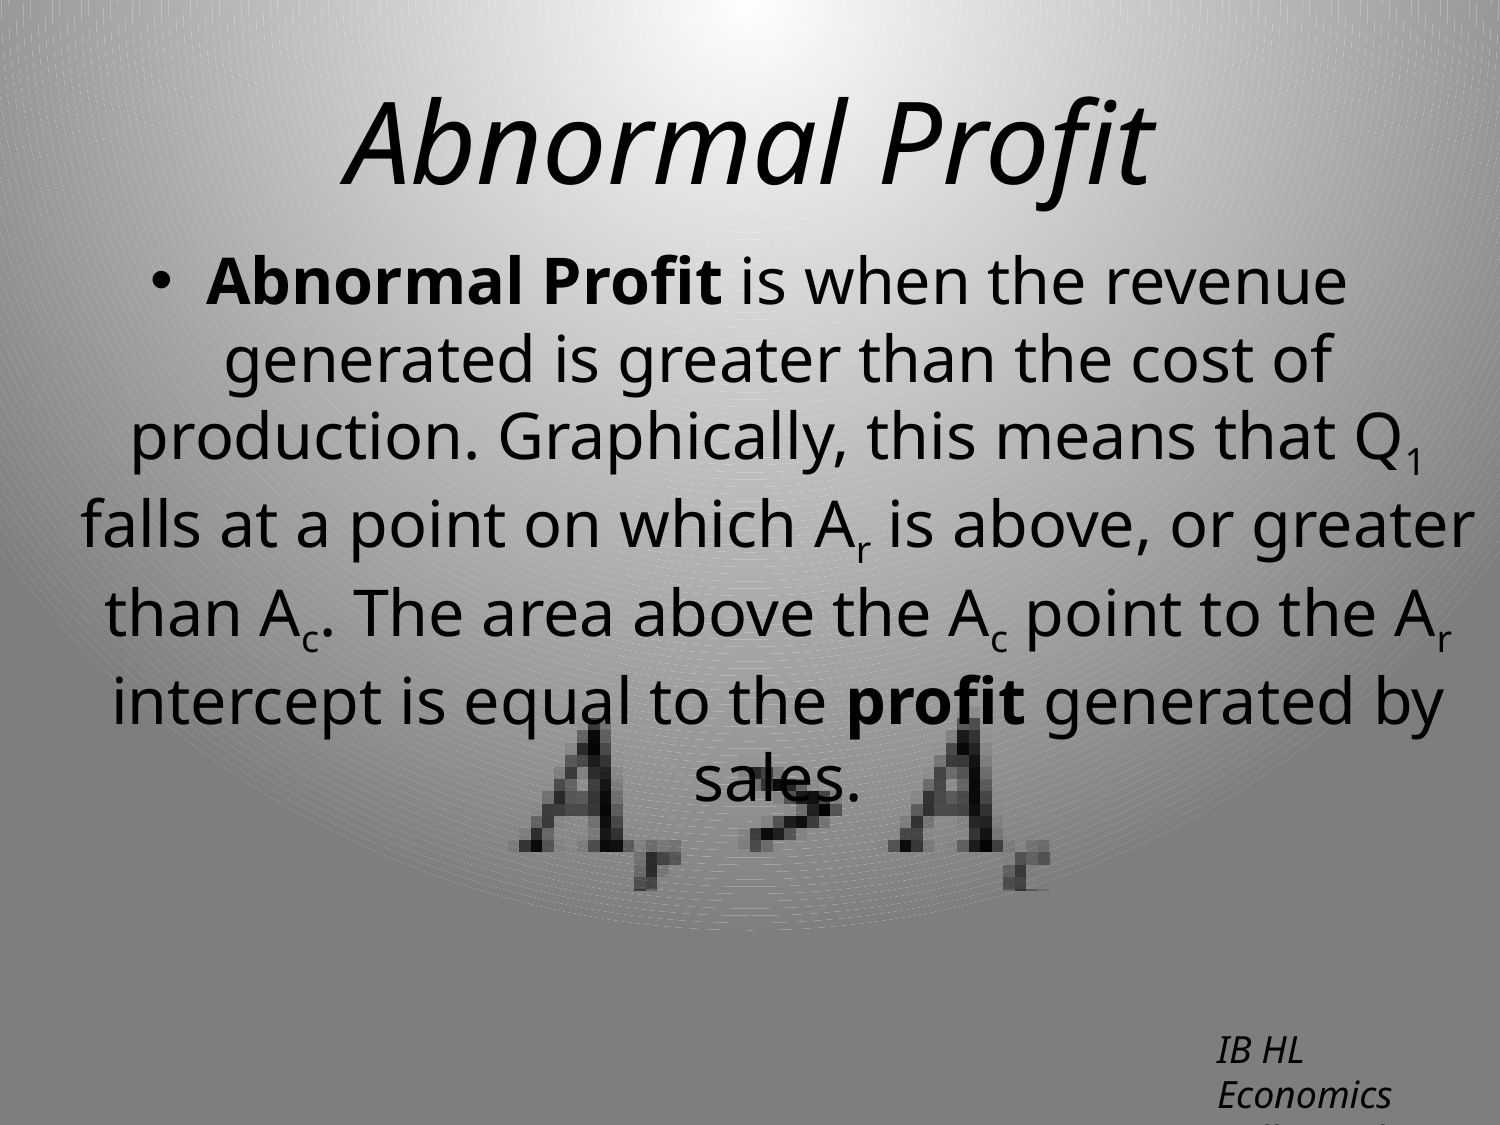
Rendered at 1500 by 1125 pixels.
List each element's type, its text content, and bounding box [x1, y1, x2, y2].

title Abnormal Profit [75, 45, 1425, 232]
list Abnormal Profit is when the revenue generated is greater than the cost of production. Graphically, this means that Q1 falls at a point on which Ar is above, or greater than Ac. The area above the Ac point to the Ar intercept is equal to the profit generated by sales. [0, 232, 1500, 683]
text_box IB HL Economics Will Congleton [1202, 1018, 1500, 1125]
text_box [484, 682, 1051, 891]
